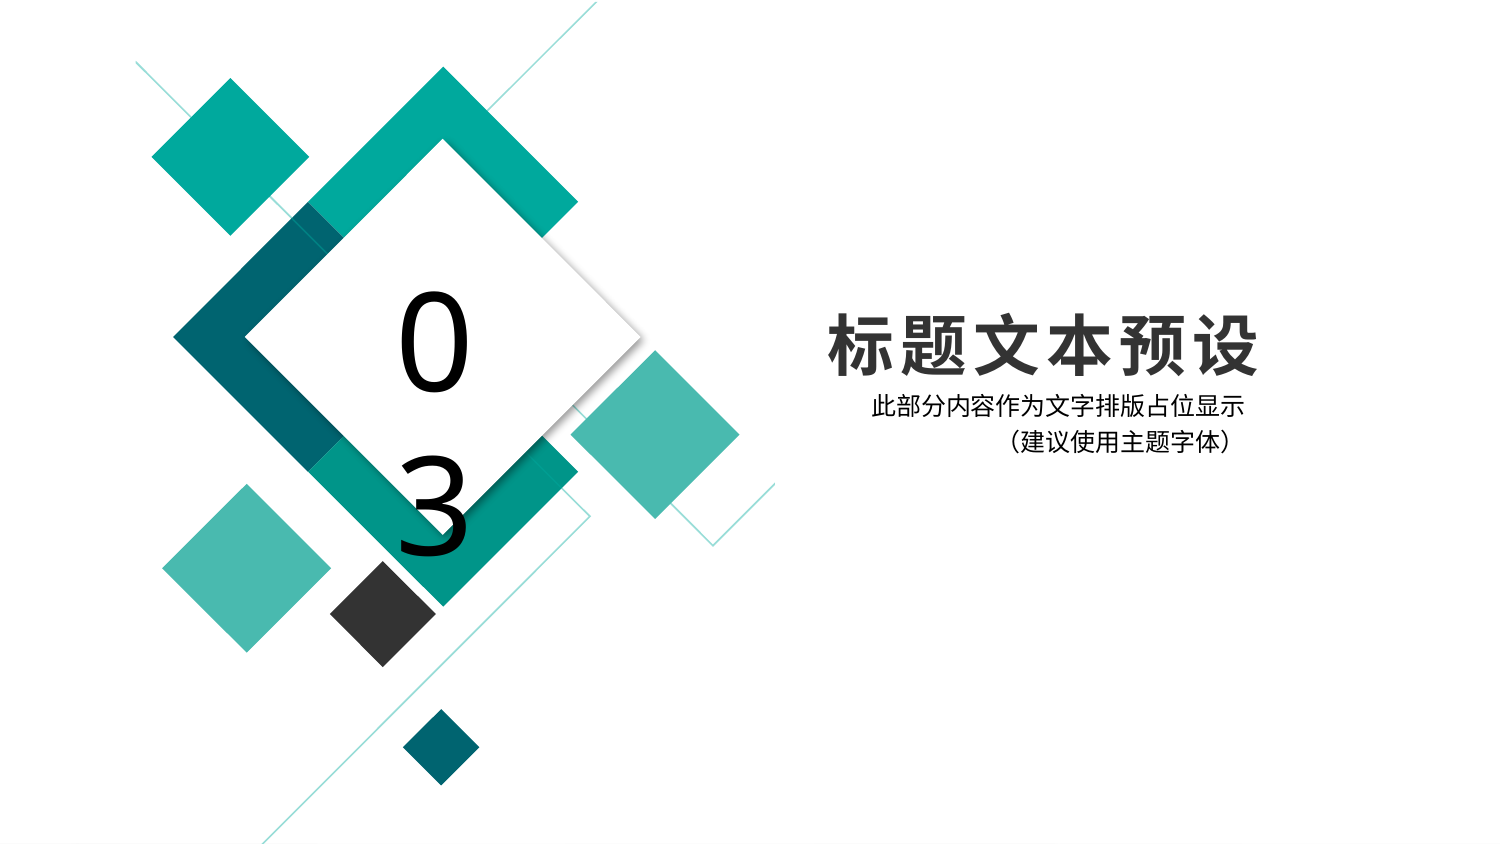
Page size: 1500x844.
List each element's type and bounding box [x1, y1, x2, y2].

text_box [135, 1, 776, 844]
text_box [812, 296, 1500, 463]
